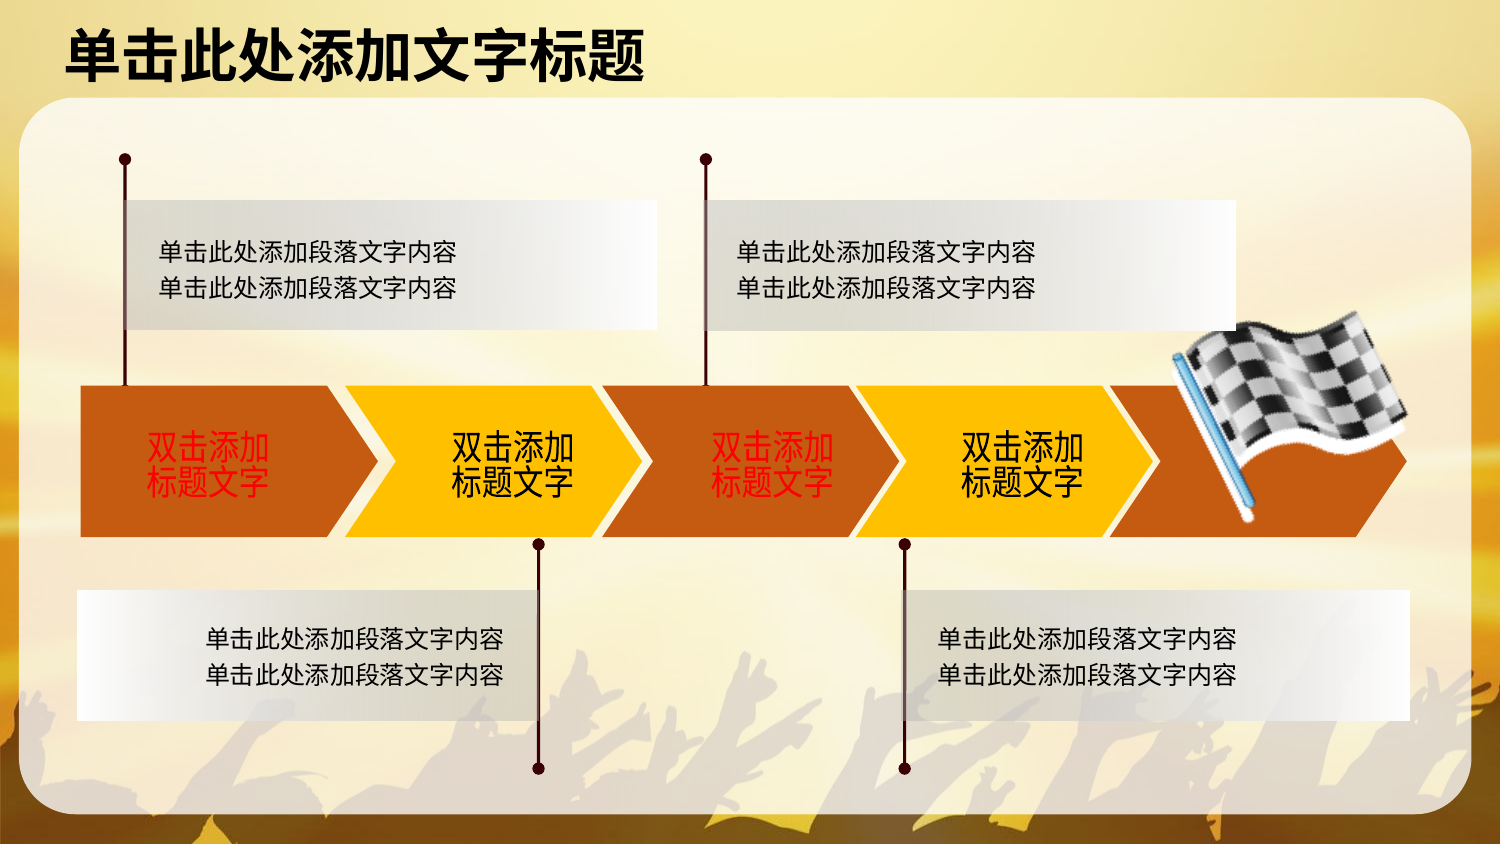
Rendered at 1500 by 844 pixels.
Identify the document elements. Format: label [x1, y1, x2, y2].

text_box [1195, 295, 1386, 499]
text_box [77, 535, 539, 772]
picture [0, 0, 1500, 844]
text_box [124, 147, 657, 385]
text_box [703, 148, 1236, 385]
text_box [80, 385, 1407, 538]
text_box [118, 153, 124, 166]
text_box [901, 535, 1410, 772]
text_box [898, 763, 910, 775]
text_box [539, 538, 545, 551]
text_box [533, 762, 545, 775]
text_box [699, 153, 703, 165]
